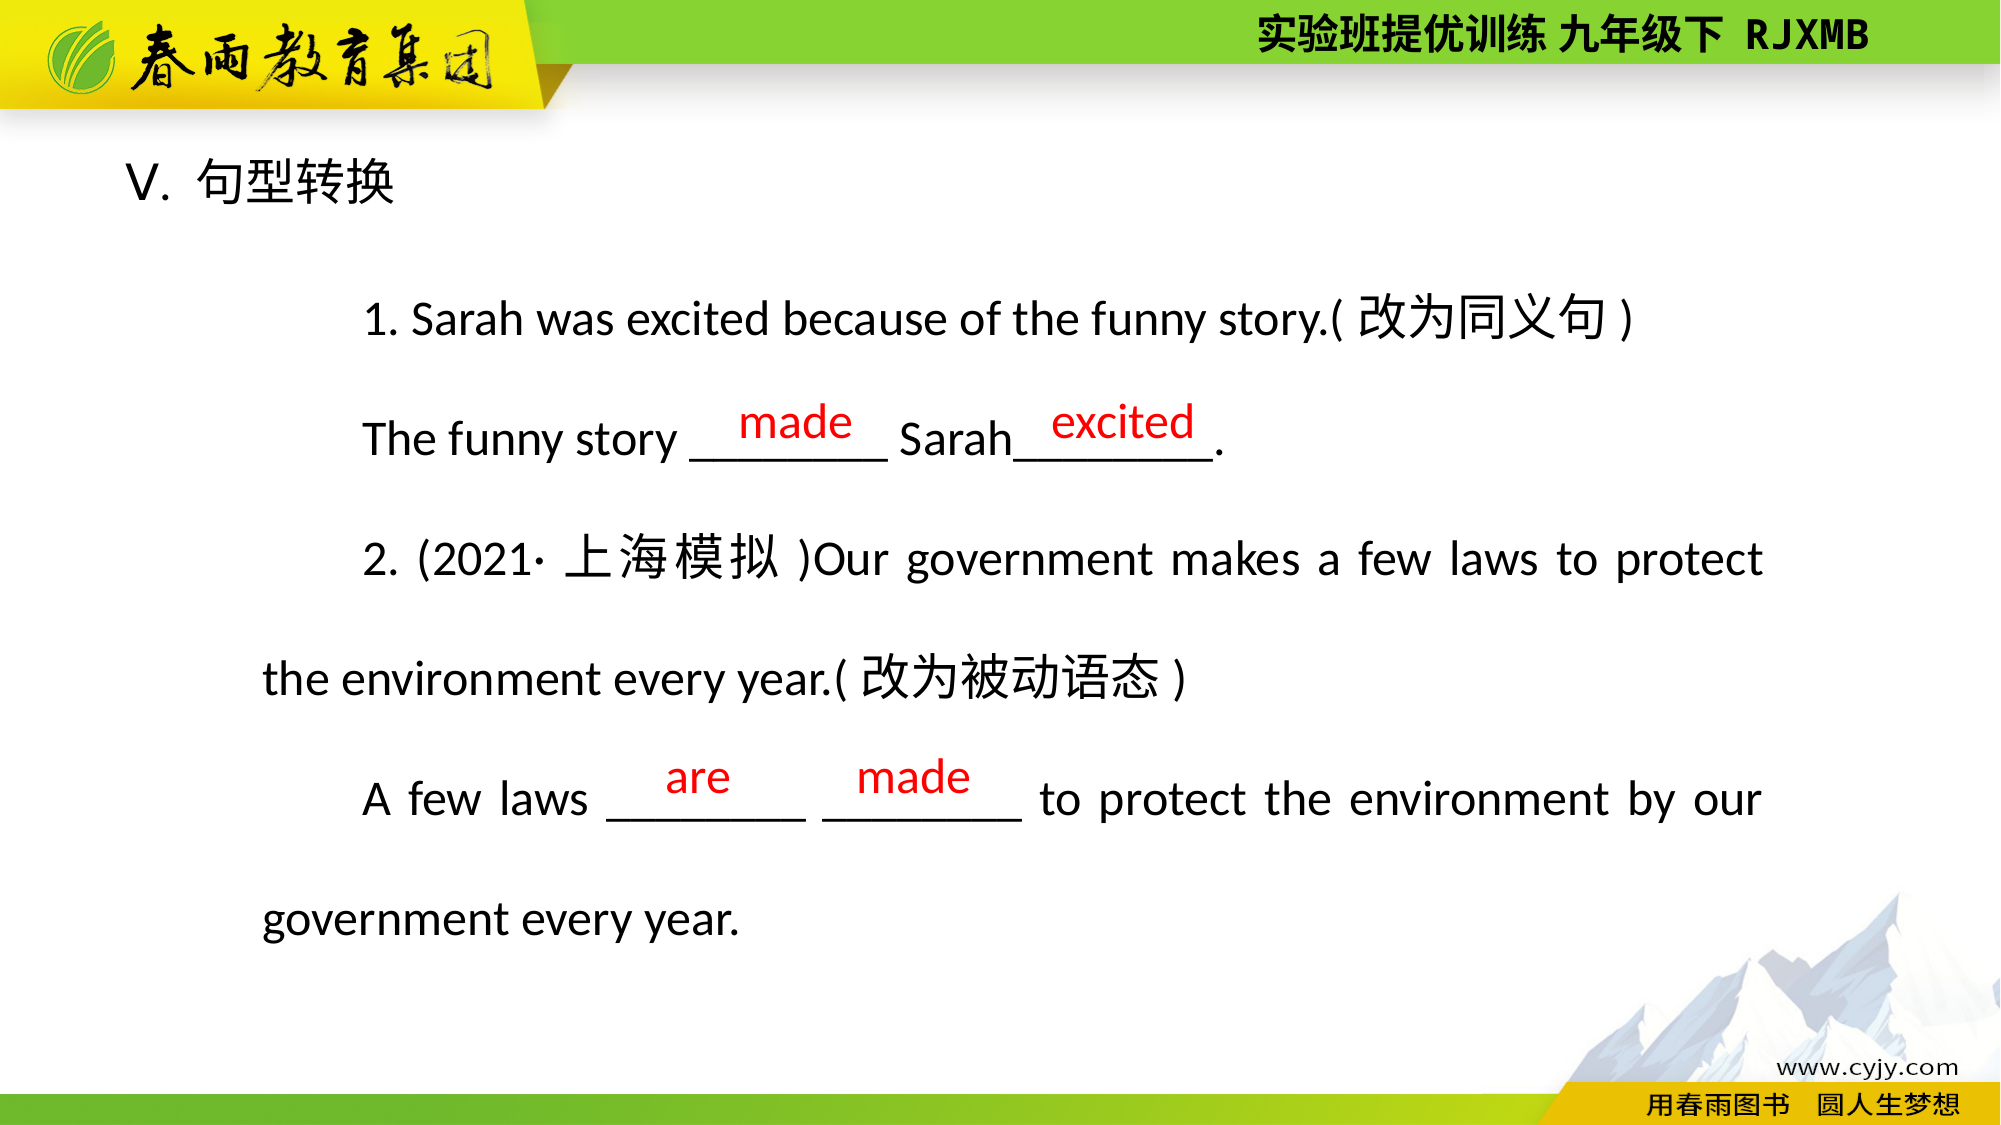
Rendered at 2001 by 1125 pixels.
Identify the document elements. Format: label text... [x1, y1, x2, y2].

text_box 1. Sarah was excited because of the funny story.(改为同义句) The funny story ________ Sarah________. 2. (2021·上海模拟)Our government makes a few laws to protect the environment every year.(改为被动语态) A few laws ________ ________ to protect the environment by our government every year. [247, 218, 1779, 954]
text_box made [723, 381, 869, 457]
text_box Ⅴ. 句型转换 [110, 142, 411, 218]
text_box are [650, 735, 746, 811]
text_box excited [1036, 381, 1212, 457]
text_box made [841, 735, 987, 811]
picture [0, 0, 2001, 1125]
